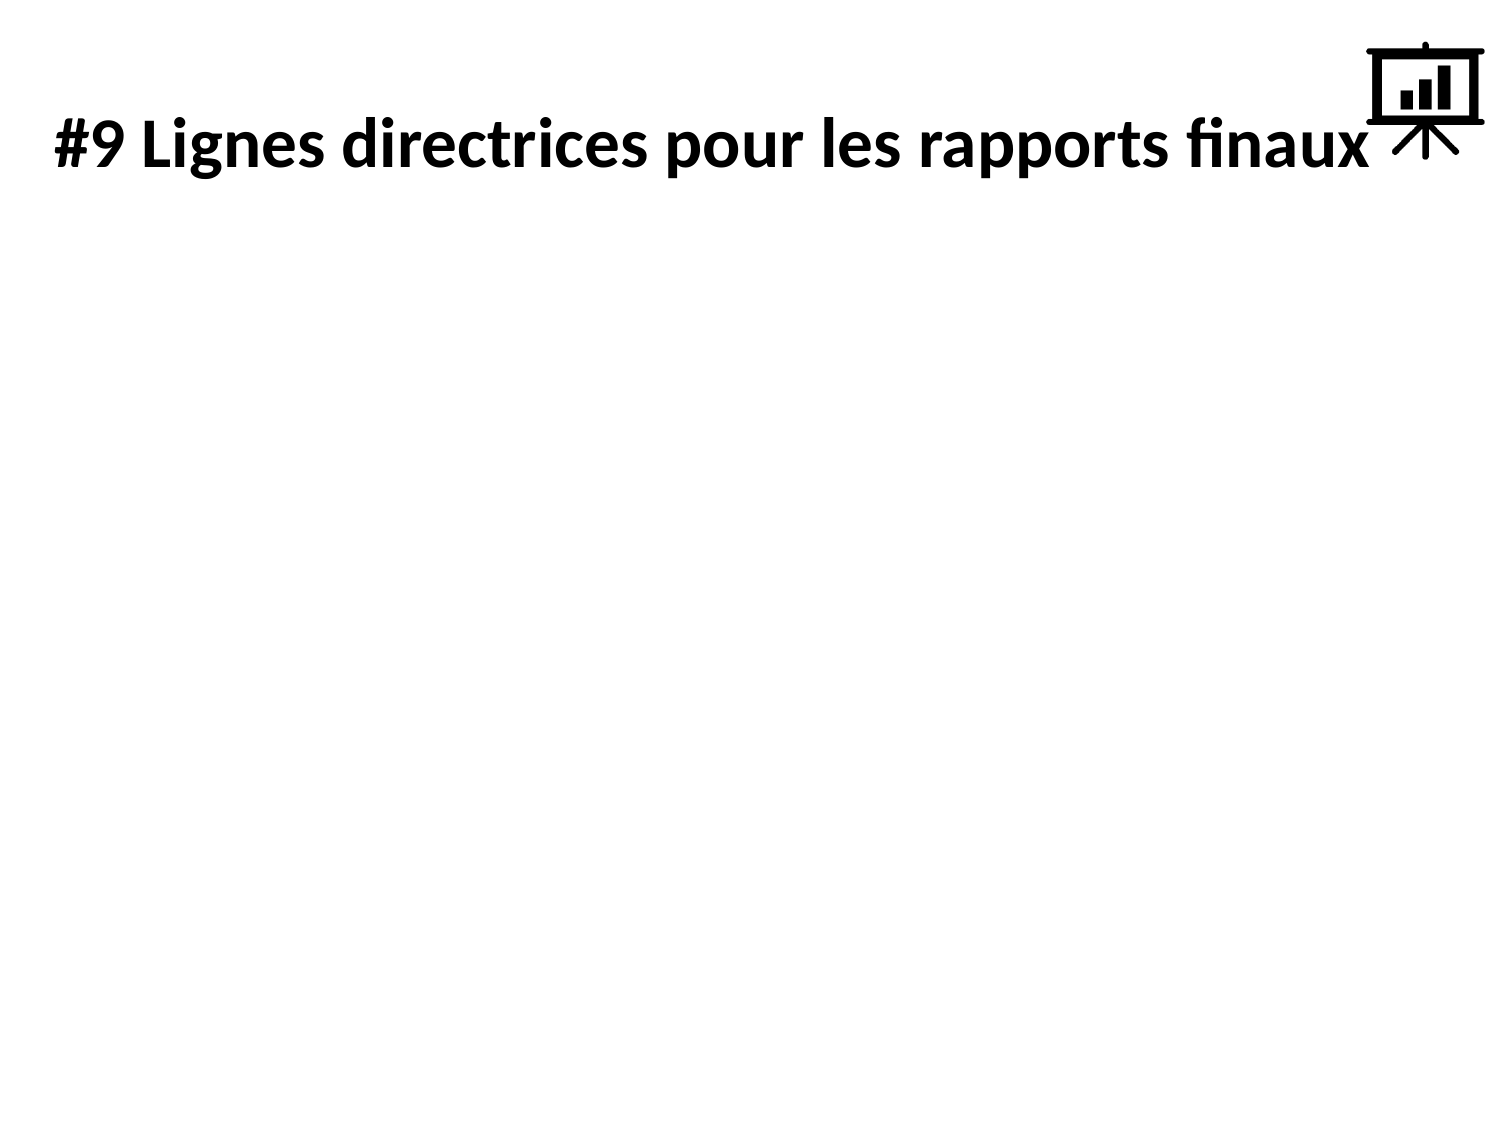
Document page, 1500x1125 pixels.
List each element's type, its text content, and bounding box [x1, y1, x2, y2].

title #9 Lignes directrices pour les rapports finaux [37, 45, 1388, 233]
picture [1349, 24, 1500, 176]
